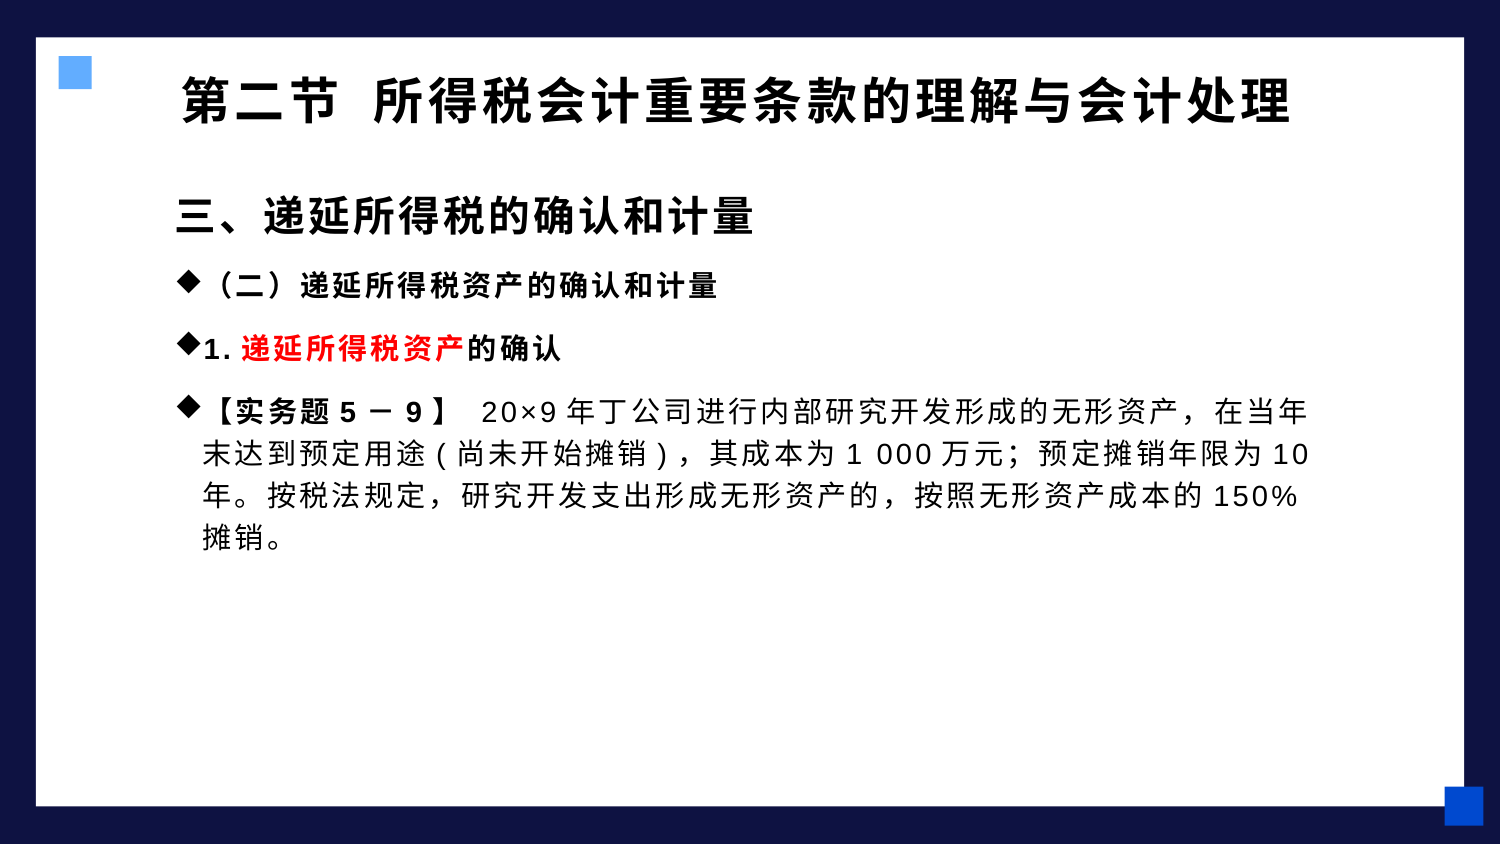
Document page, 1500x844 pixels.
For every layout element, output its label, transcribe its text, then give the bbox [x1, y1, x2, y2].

list 三、递延所得税的确认和计量 （二）递延所得税资产的确认和计量 1.递延所得税资产的确认 【实务题5－9】 20×9年丁公司进行内部研究开发形成的无形资产，在当年末达到预定用途(尚未开始摊销)，其成本为1 000万元；预定摊销年限为10年。按税法规定，研究开发支出形成无形资产的，按照无形资产成本的150%摊销。 [157, 179, 1353, 604]
title 第二节 所得税会计重要条款的理解与会计处理 [141, 48, 1327, 138]
